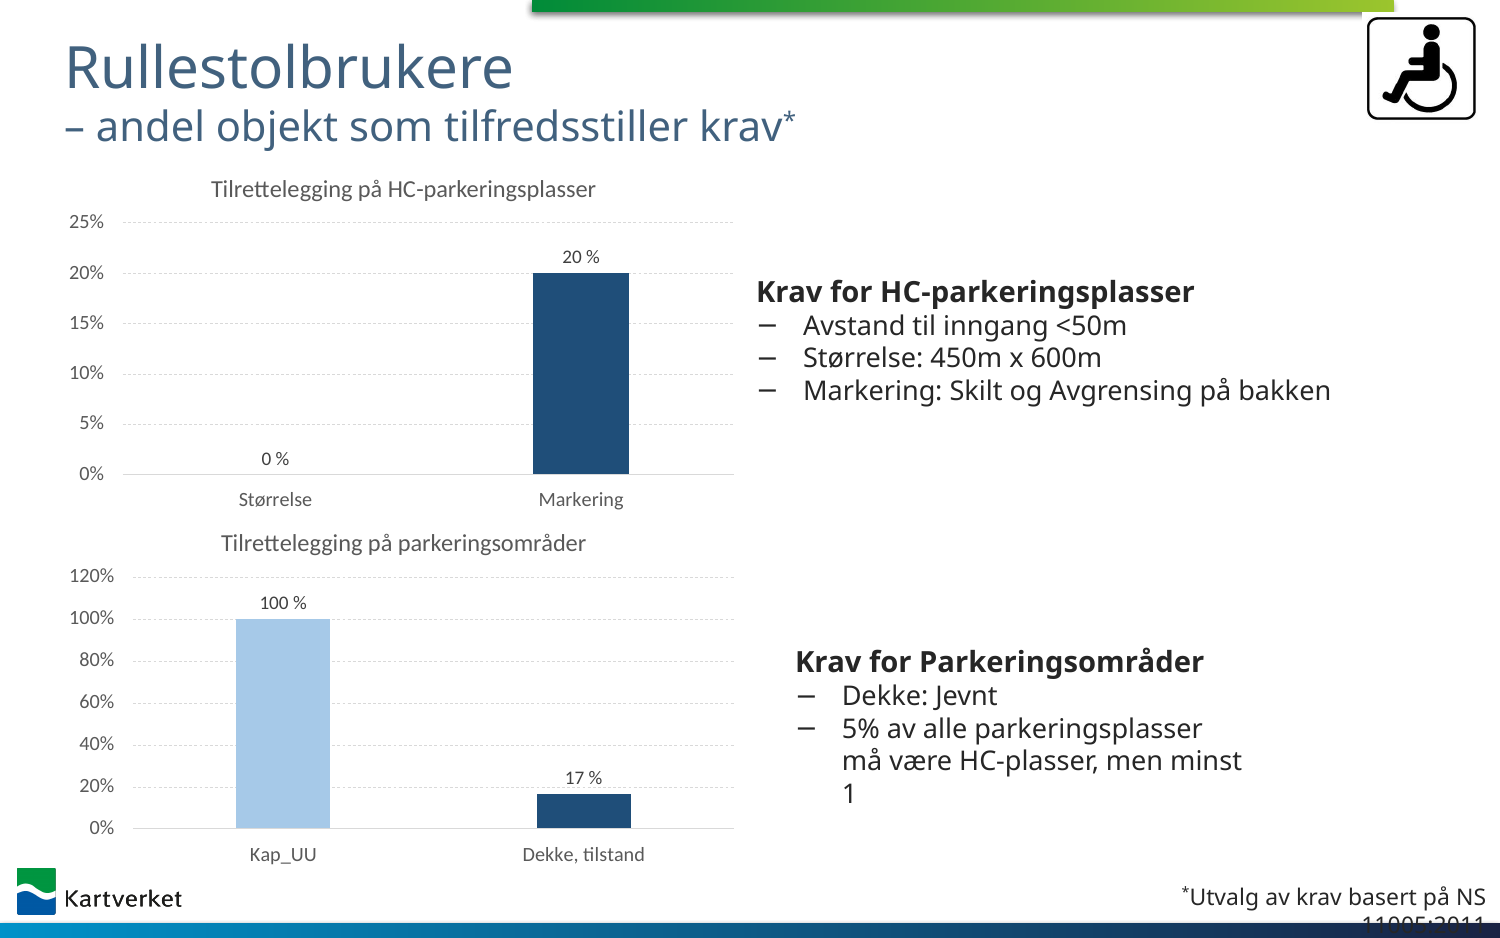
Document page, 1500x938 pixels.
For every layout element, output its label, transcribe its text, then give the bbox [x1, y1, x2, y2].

picture [62, 166, 746, 519]
text_box Rullestolbrukere – andel objekt som tilfredsstiller krav* [49, 25, 1431, 158]
text_box Krav for Parkeringsområder Dekke: Jevnt 5% av alle parkeringsplasser må være HC-plasser, men minst 1 [780, 636, 1261, 816]
picture [1362, 12, 1481, 126]
text_box *Utvalg av krav basert på NS 11005:2011 [1068, 873, 1500, 938]
picture [62, 520, 746, 874]
text_box Krav for HC-parkeringsplasser Avstand til inngang <50m Størrelse: 450m x 600m Markering: Skilt og Avgrensing på bakken [750, 265, 1346, 413]
